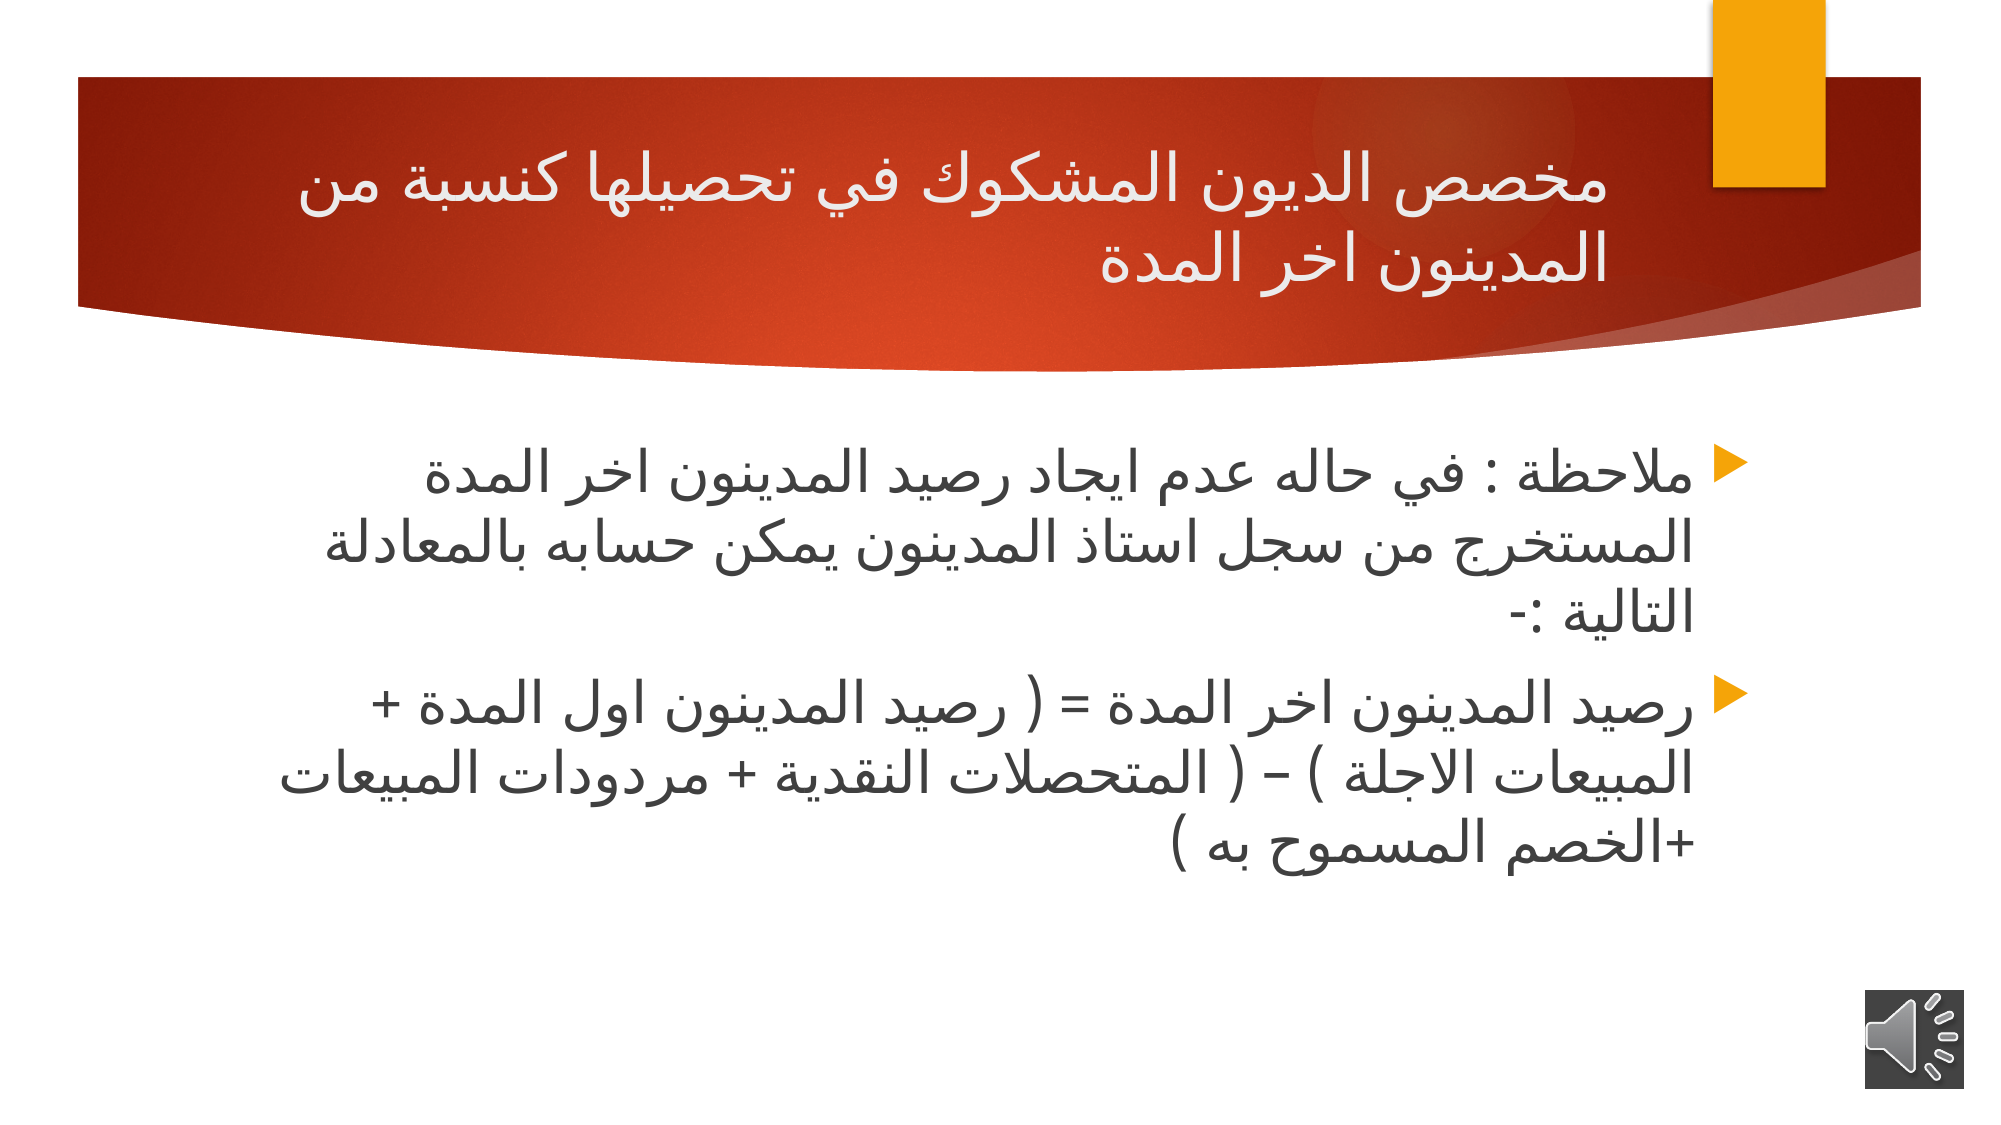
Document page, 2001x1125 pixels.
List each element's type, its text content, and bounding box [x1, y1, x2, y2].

picture [1864, 989, 1965, 1090]
title مخصص الديون المشكوك في تحصيلها كنسبة من المدينون اخر المدة [189, 155, 1627, 275]
list ملاحظة : في حاله عدم ايجاد رصيد المدينون اخر المدة المستخرج من سجل استاذ المدينون يمكن حسابه بالمعادلة التالية :- رصيد المدينون اخر المدة = ( رصيد المدينون اول المدة + المبيعات الاجلة ) – ( المتحصلات النقدية + مردودات المبيعات +الخصم المسموح به ) [189, 427, 1769, 988]
